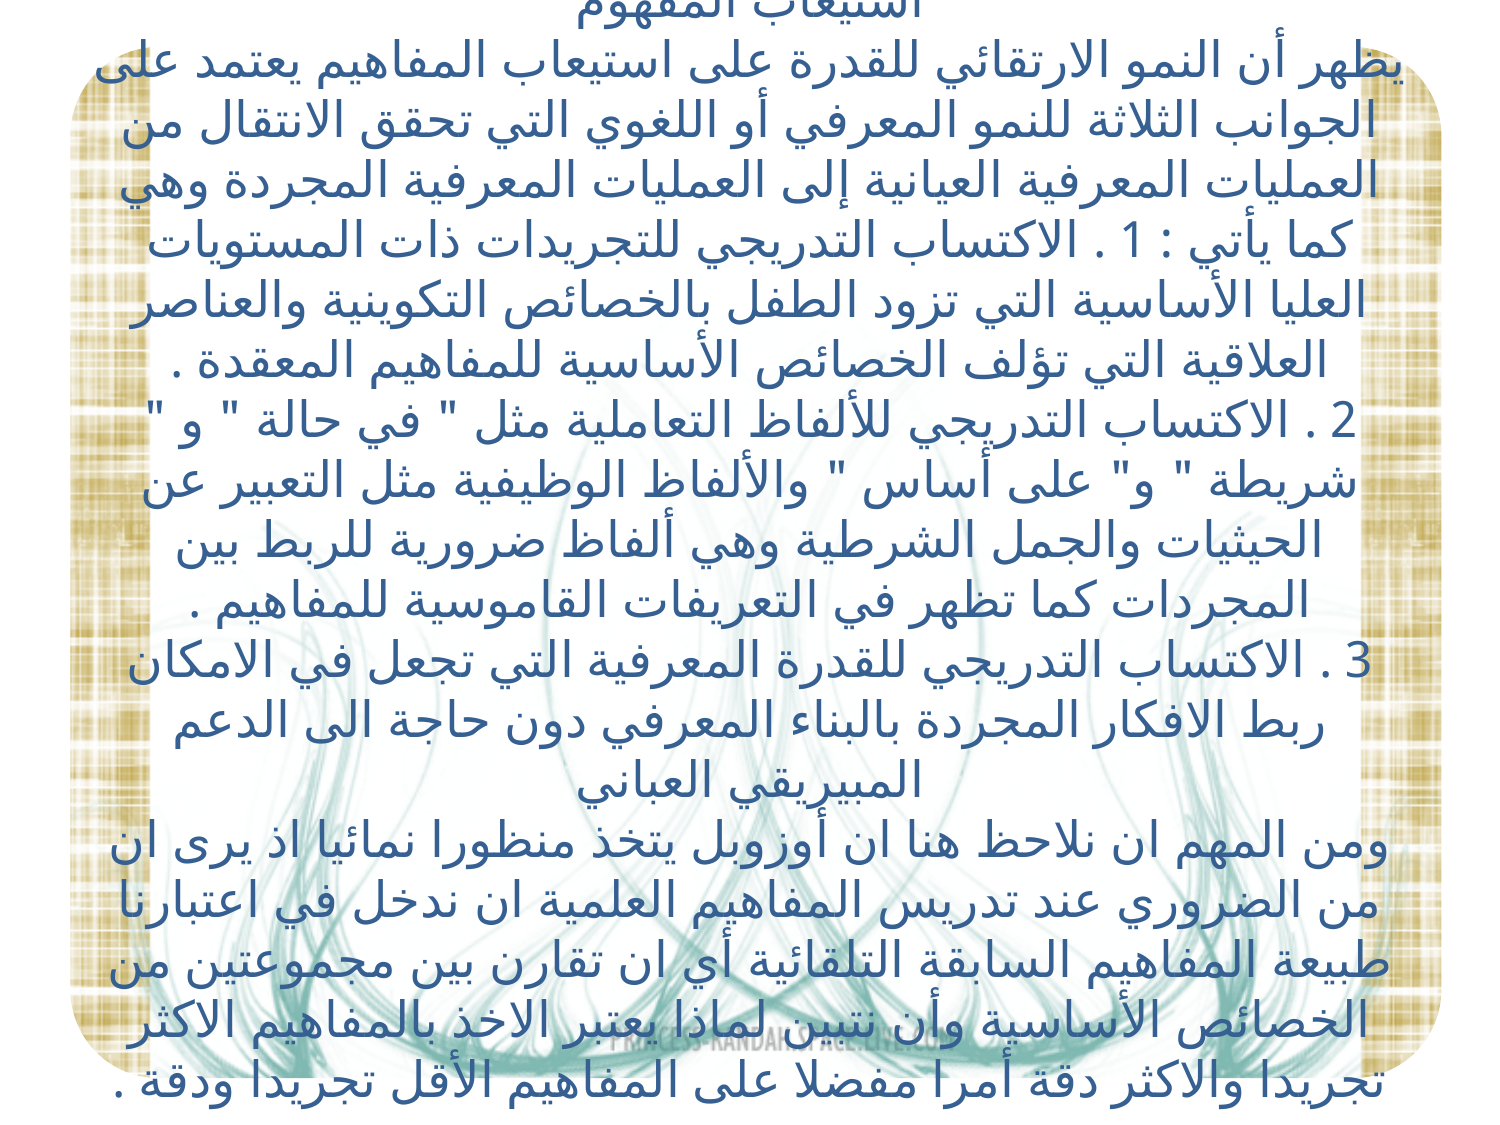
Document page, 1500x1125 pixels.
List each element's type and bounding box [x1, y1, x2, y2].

picture [70, 46, 1442, 1079]
